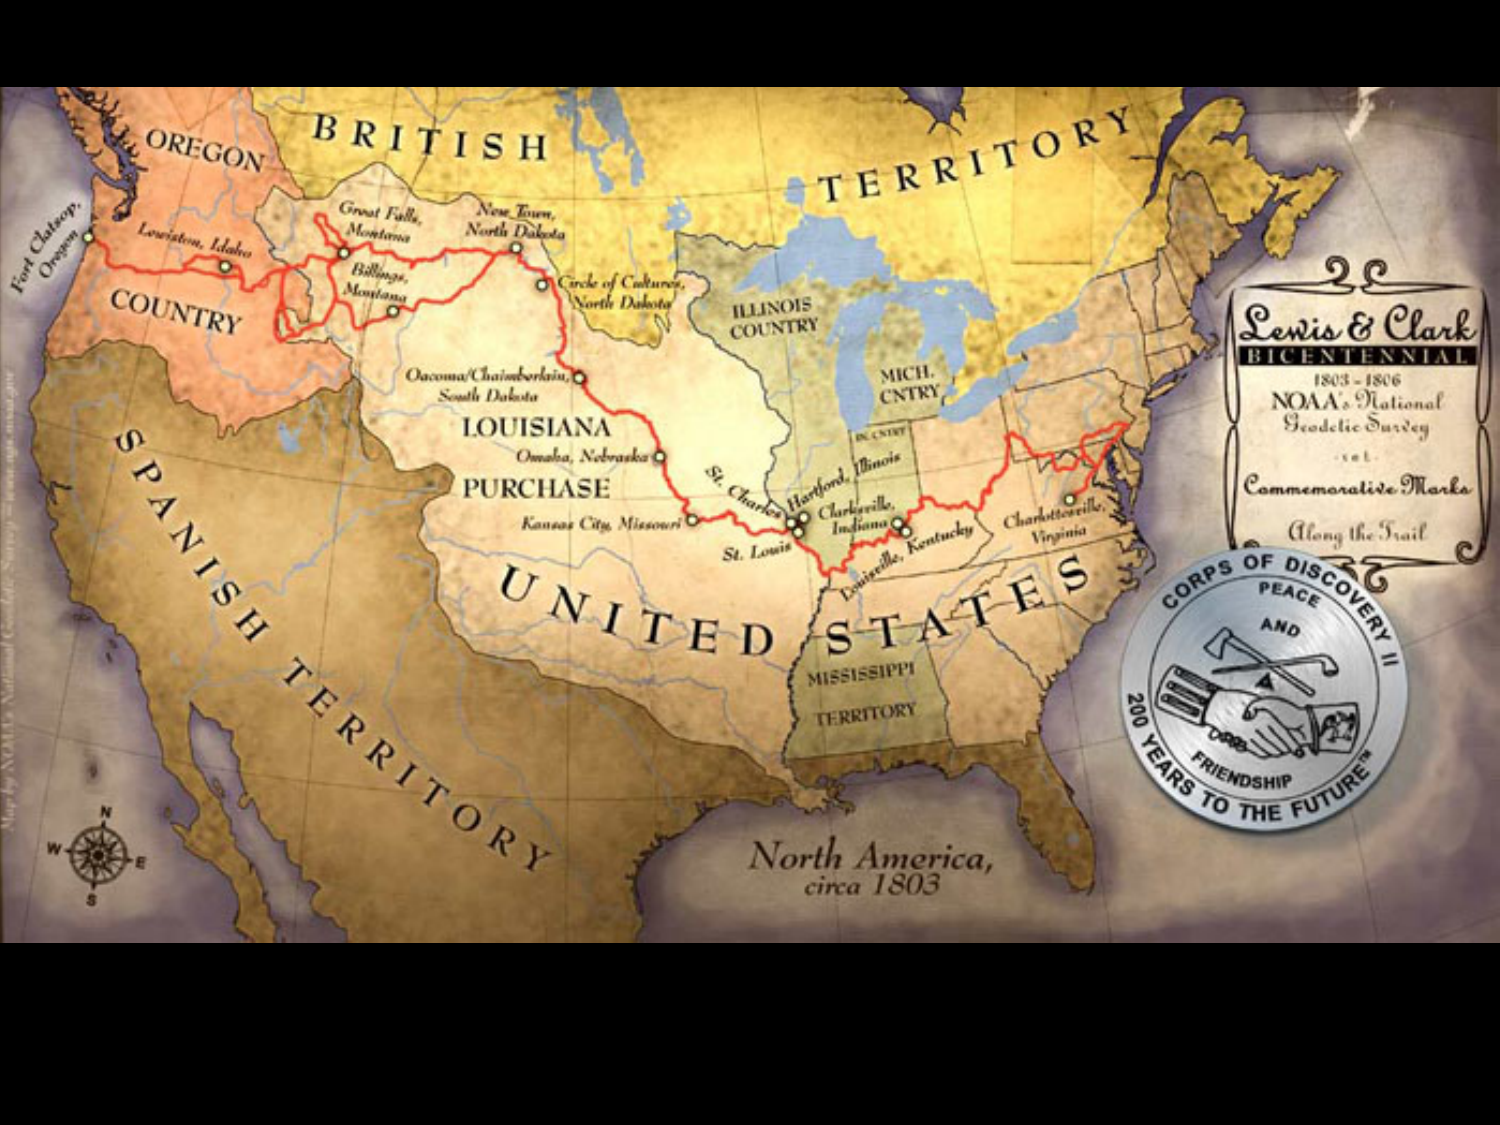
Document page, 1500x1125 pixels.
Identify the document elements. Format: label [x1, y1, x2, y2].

picture [0, 87, 1500, 943]
